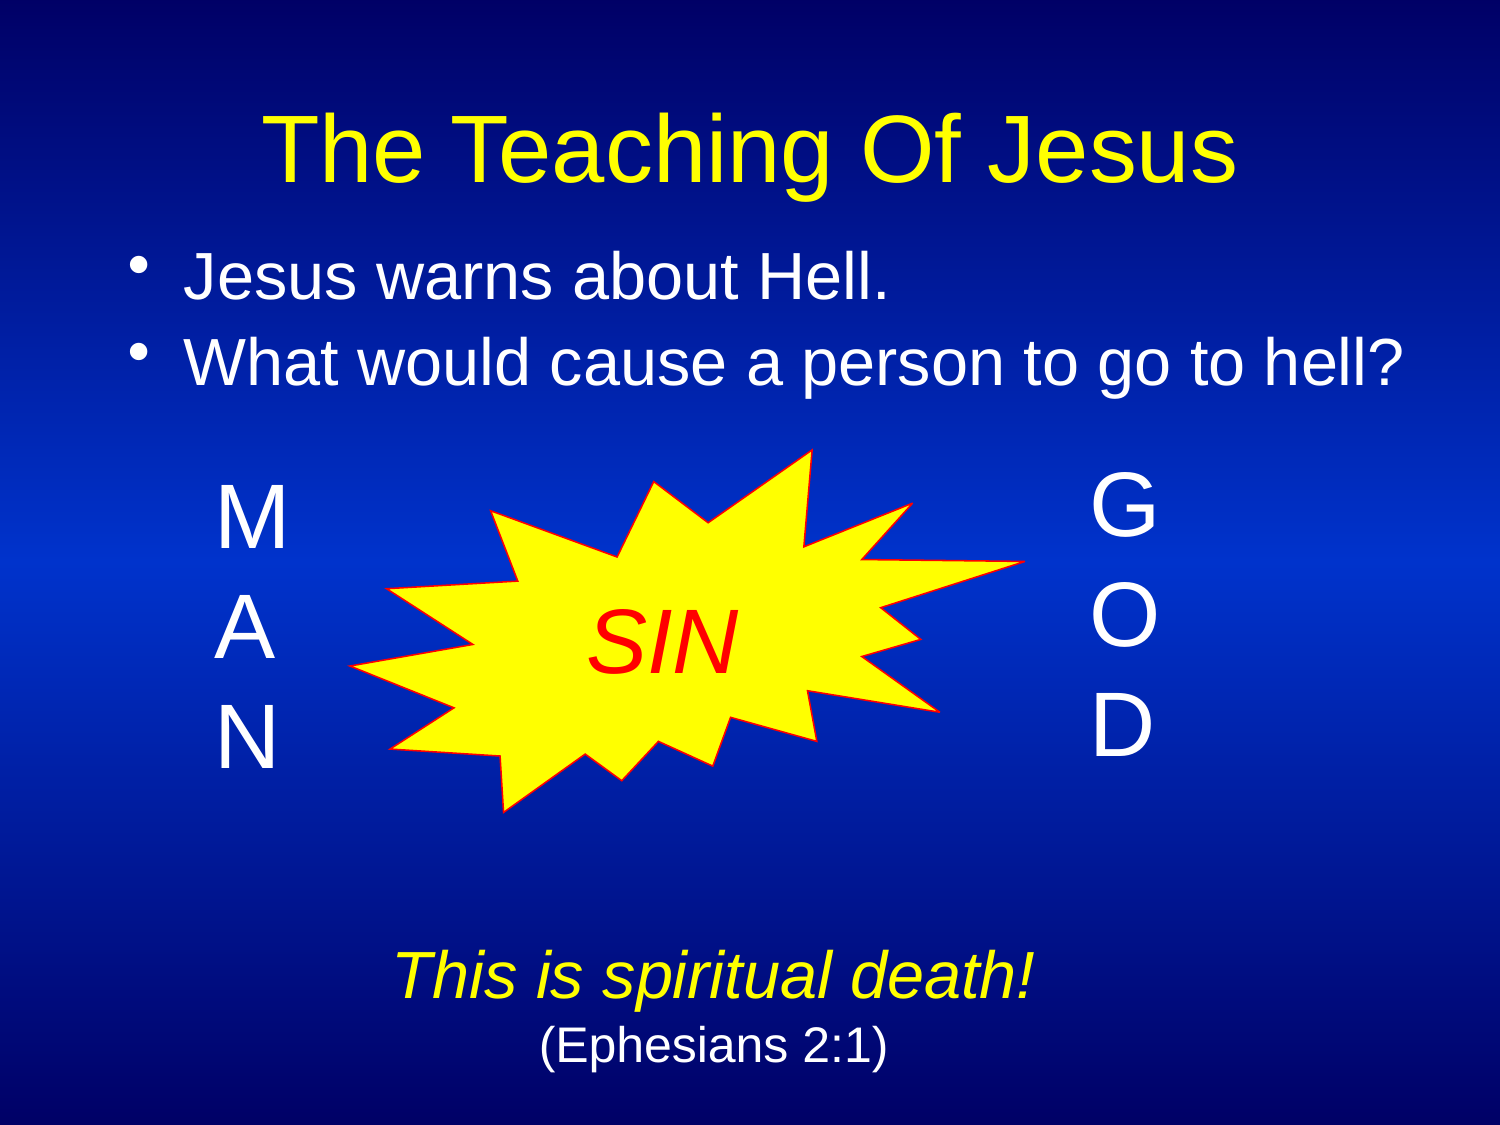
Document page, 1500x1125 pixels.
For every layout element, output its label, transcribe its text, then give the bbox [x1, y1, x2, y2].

text_box G O D [1074, 437, 1197, 783]
text_box M A N [200, 449, 322, 795]
text_box This is spiritual death! (Ephesians 2:1) [275, 924, 1153, 1080]
list Jesus warns about Hell. What would cause a person to go to hell? [112, 224, 1463, 438]
title The Teaching Of Jesus [37, 50, 1463, 238]
text_box SIN [349, 449, 1025, 813]
